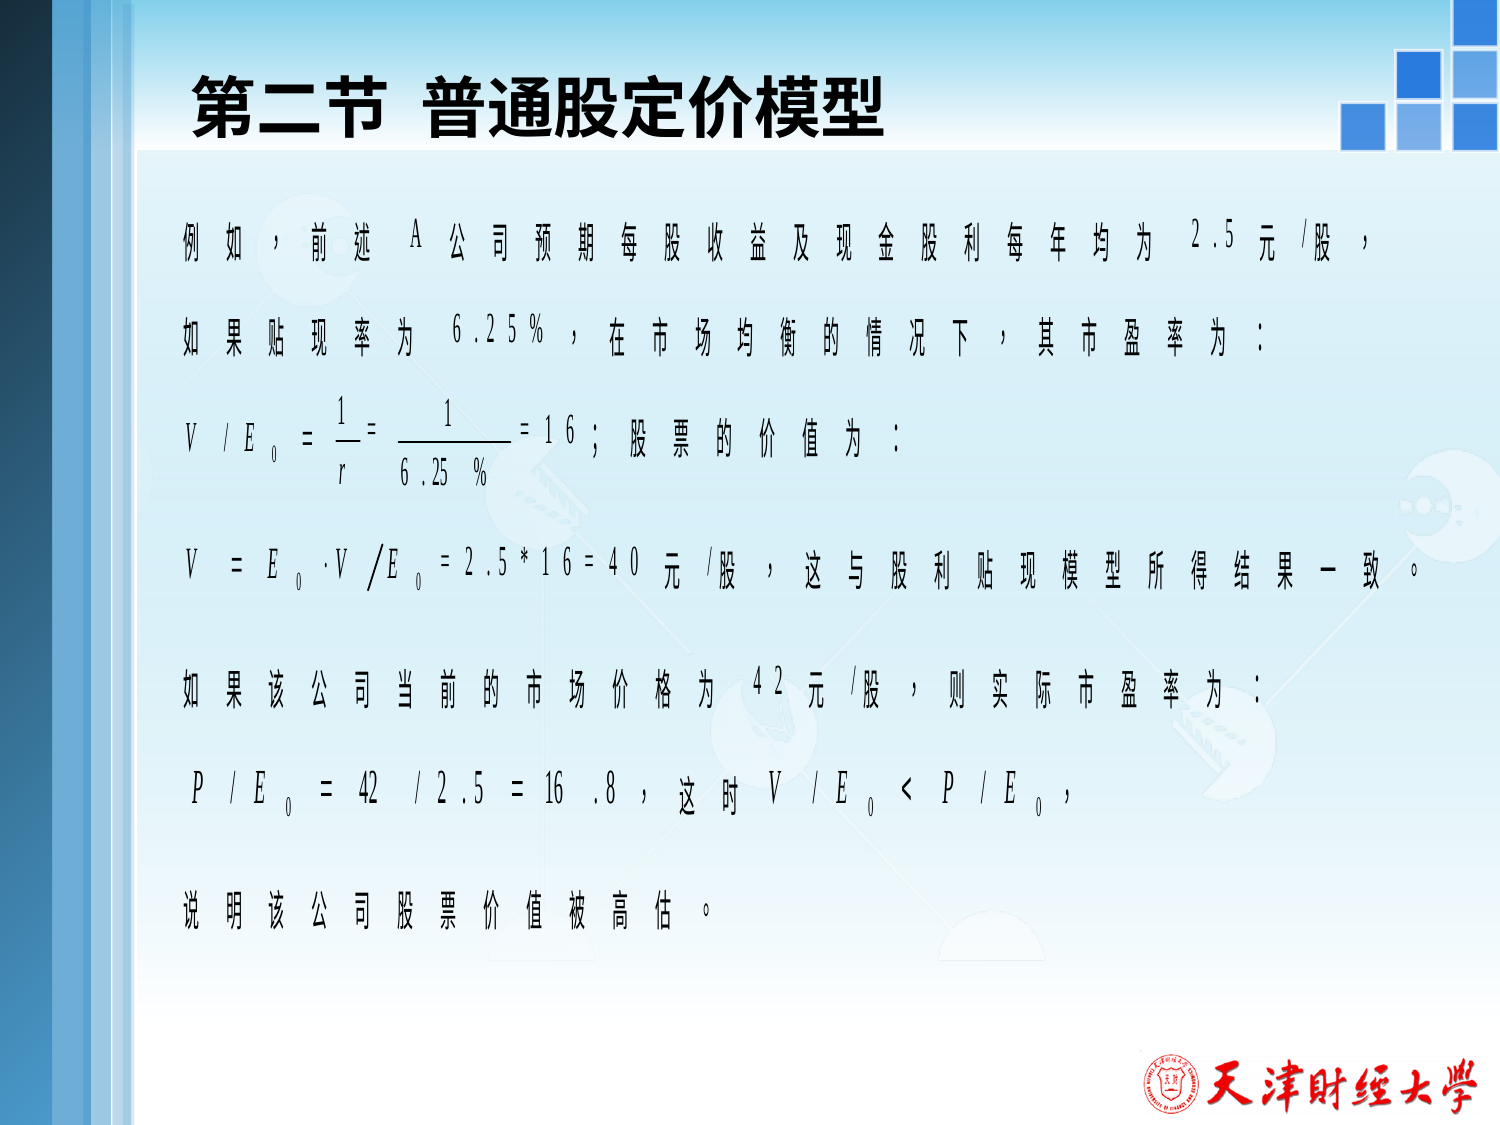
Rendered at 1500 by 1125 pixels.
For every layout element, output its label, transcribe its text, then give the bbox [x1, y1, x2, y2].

title 第二节 普通股定价模型 [174, 75, 1175, 138]
picture [132, 150, 1500, 1125]
